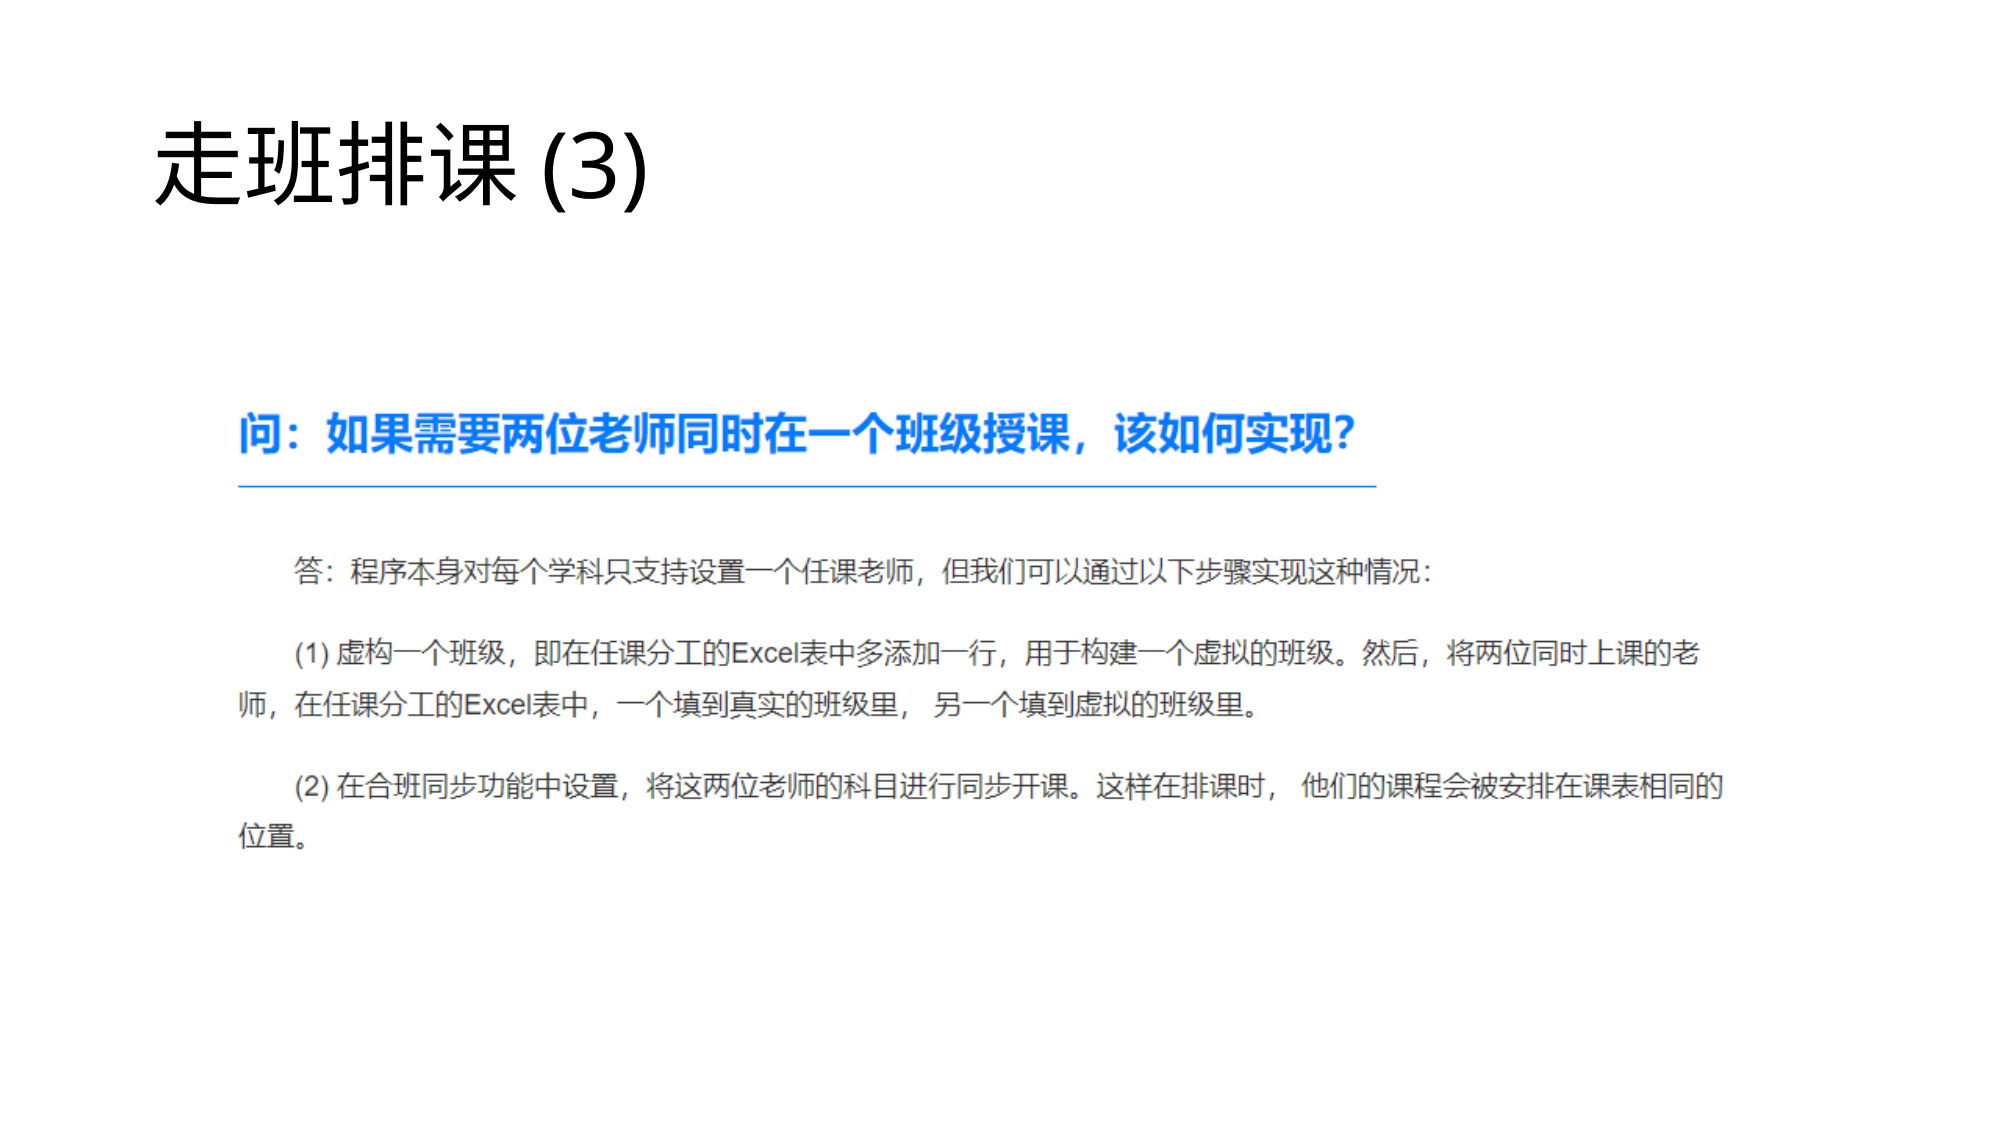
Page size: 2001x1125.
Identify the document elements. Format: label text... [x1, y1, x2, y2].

title 走班排课(3) [137, 59, 1863, 278]
picture [226, 400, 1752, 879]
